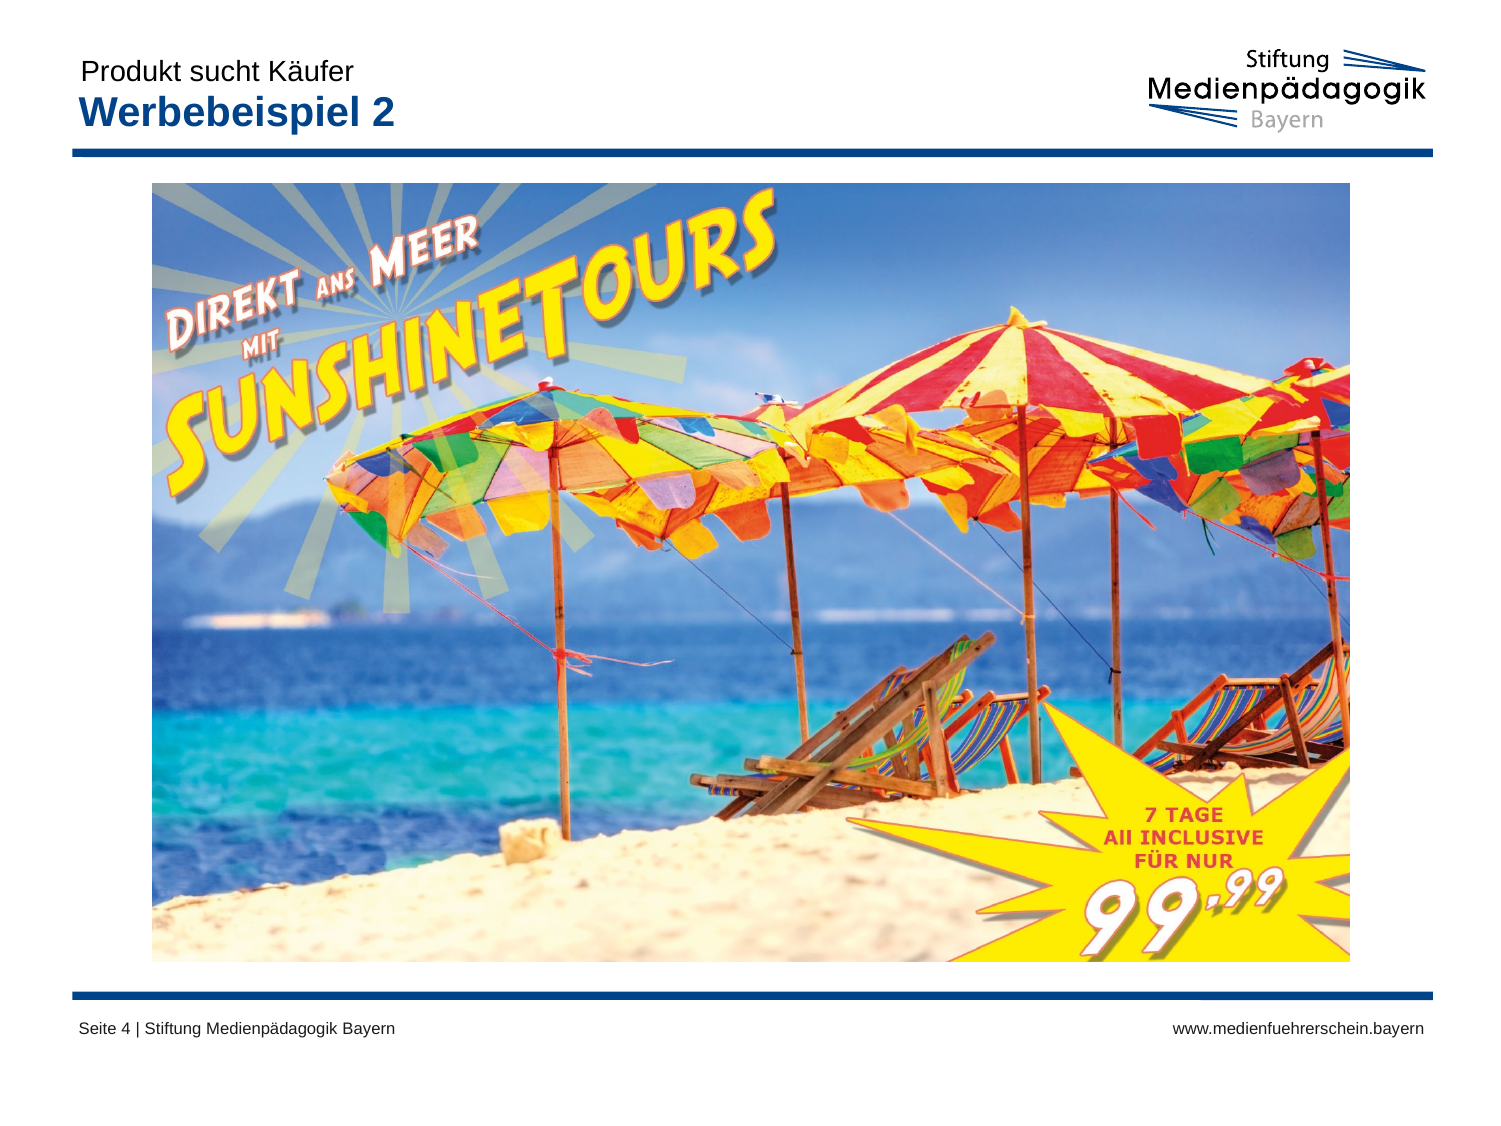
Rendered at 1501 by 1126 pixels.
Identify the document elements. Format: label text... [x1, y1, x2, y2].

list Produkt sucht Käufer [63, 31, 659, 96]
title Werbebeispiel 2 [63, 53, 1444, 169]
picture [151, 183, 1350, 962]
